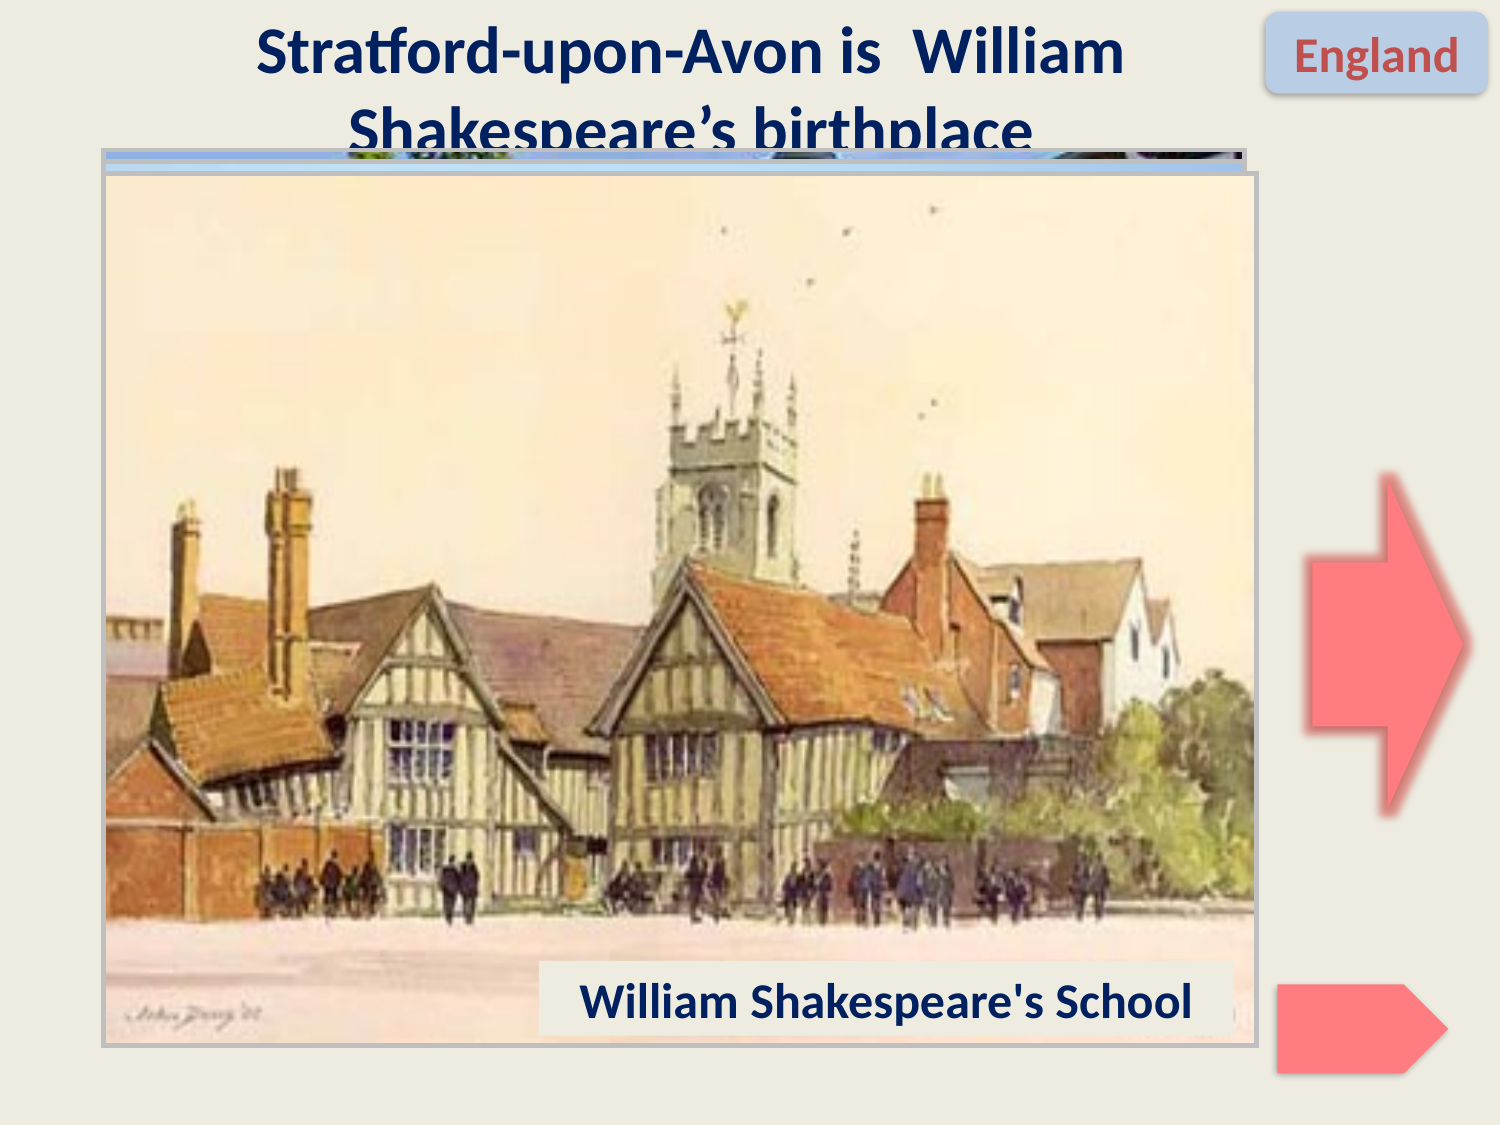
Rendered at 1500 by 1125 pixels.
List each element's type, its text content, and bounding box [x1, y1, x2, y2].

text_box England [1265, 11, 1489, 94]
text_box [105, 152, 1243, 163]
text_box Stratford-upon-Avon is William Shakespeare’s birthplace [46, 0, 1336, 175]
text_box [1312, 480, 1464, 809]
text_box [1277, 984, 1449, 1074]
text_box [105, 175, 1255, 1044]
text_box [105, 163, 1243, 175]
